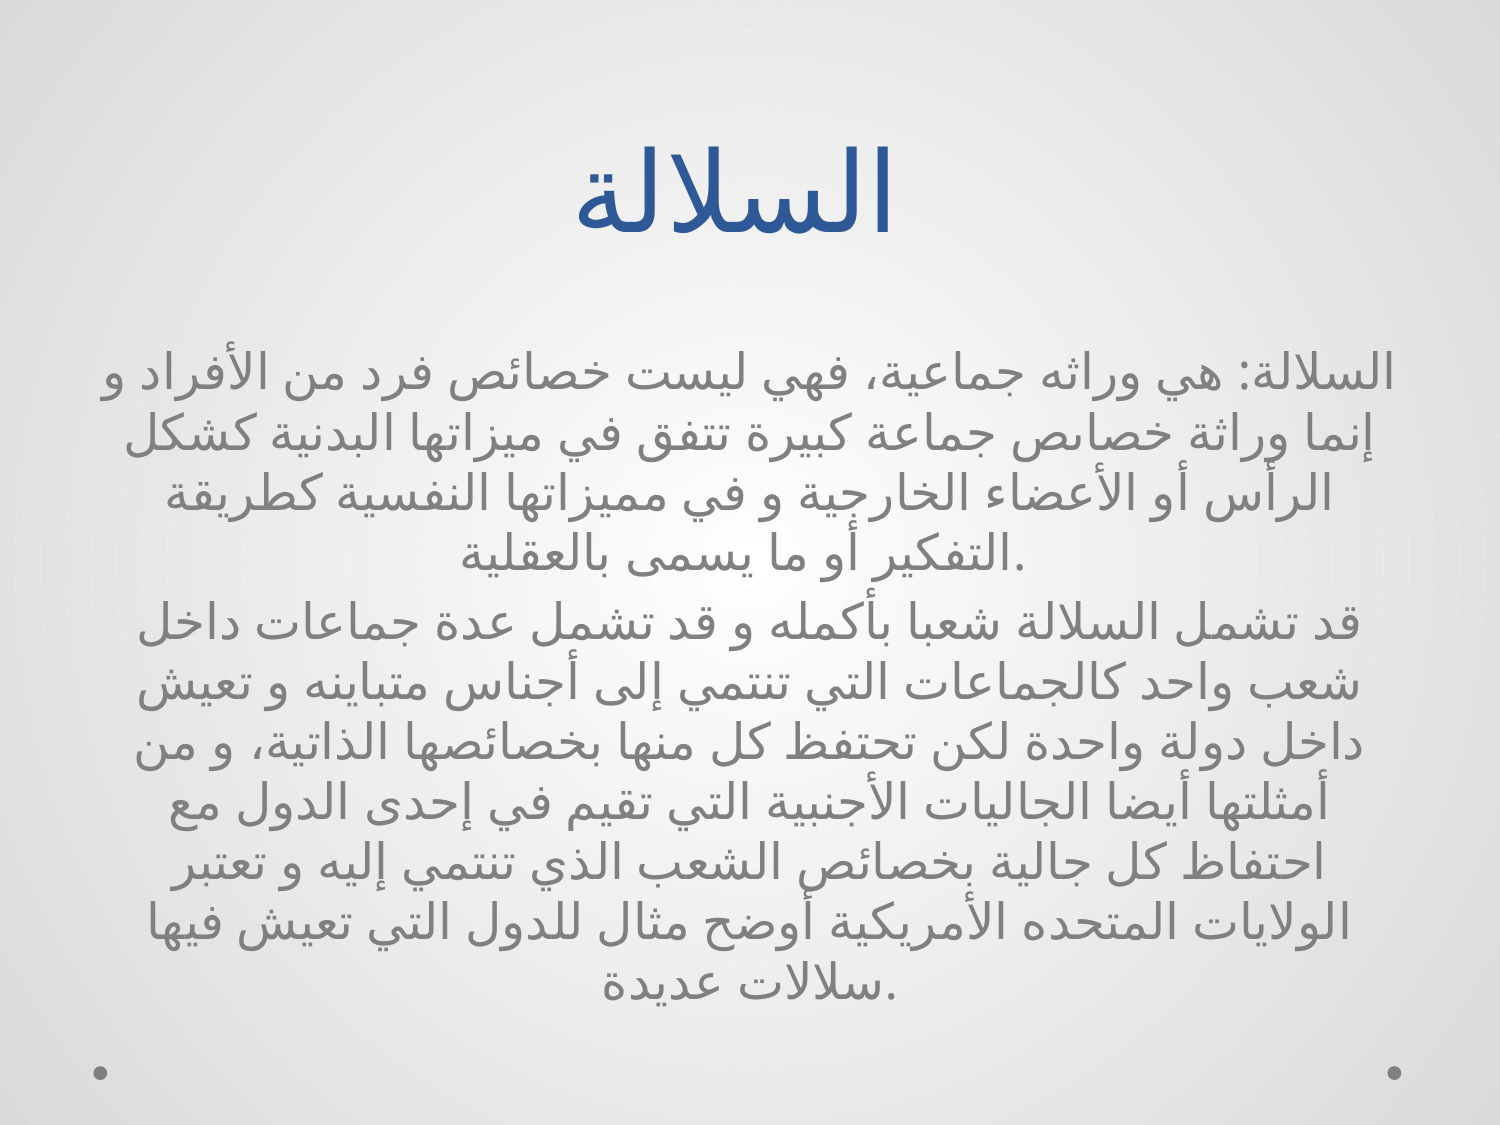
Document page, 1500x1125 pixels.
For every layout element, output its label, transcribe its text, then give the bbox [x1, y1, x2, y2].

list السلالة: هي وراثه جماعية، فهي ليست خصائص فرد من الأفراد و إنما وراثة خصاىص جماعة كبيرة تتفق في ميزاتها البدنية كشكل الرأس أو الأعضاء الخارجية و في مميزاتها النفسية كطريقة التفكير أو ما يسمى بالعقلية. قد تشمل السلالة شعبا بأكمله و قد تشمل عدة جماعات داخل شعب واحد كالجماعات التي تنتمي إلى أجناس متباينه و تعيش داخل دولة واحدة لكن تحتفظ كل منها بخصائصها الذاتية، و من أمثلتها أيضا الجاليات الأجنبية التي تقيم في إحدى الدول مع احتفاظ كل جالية بخصائص الشعب الذي تنتمي إليه و تعتبر الولايات المتحده الأمريكية أوضح مثال للدول التي تعيش فيها سلالات عديدة. [75, 262, 1425, 1005]
title السلالة [75, 0, 1425, 262]
